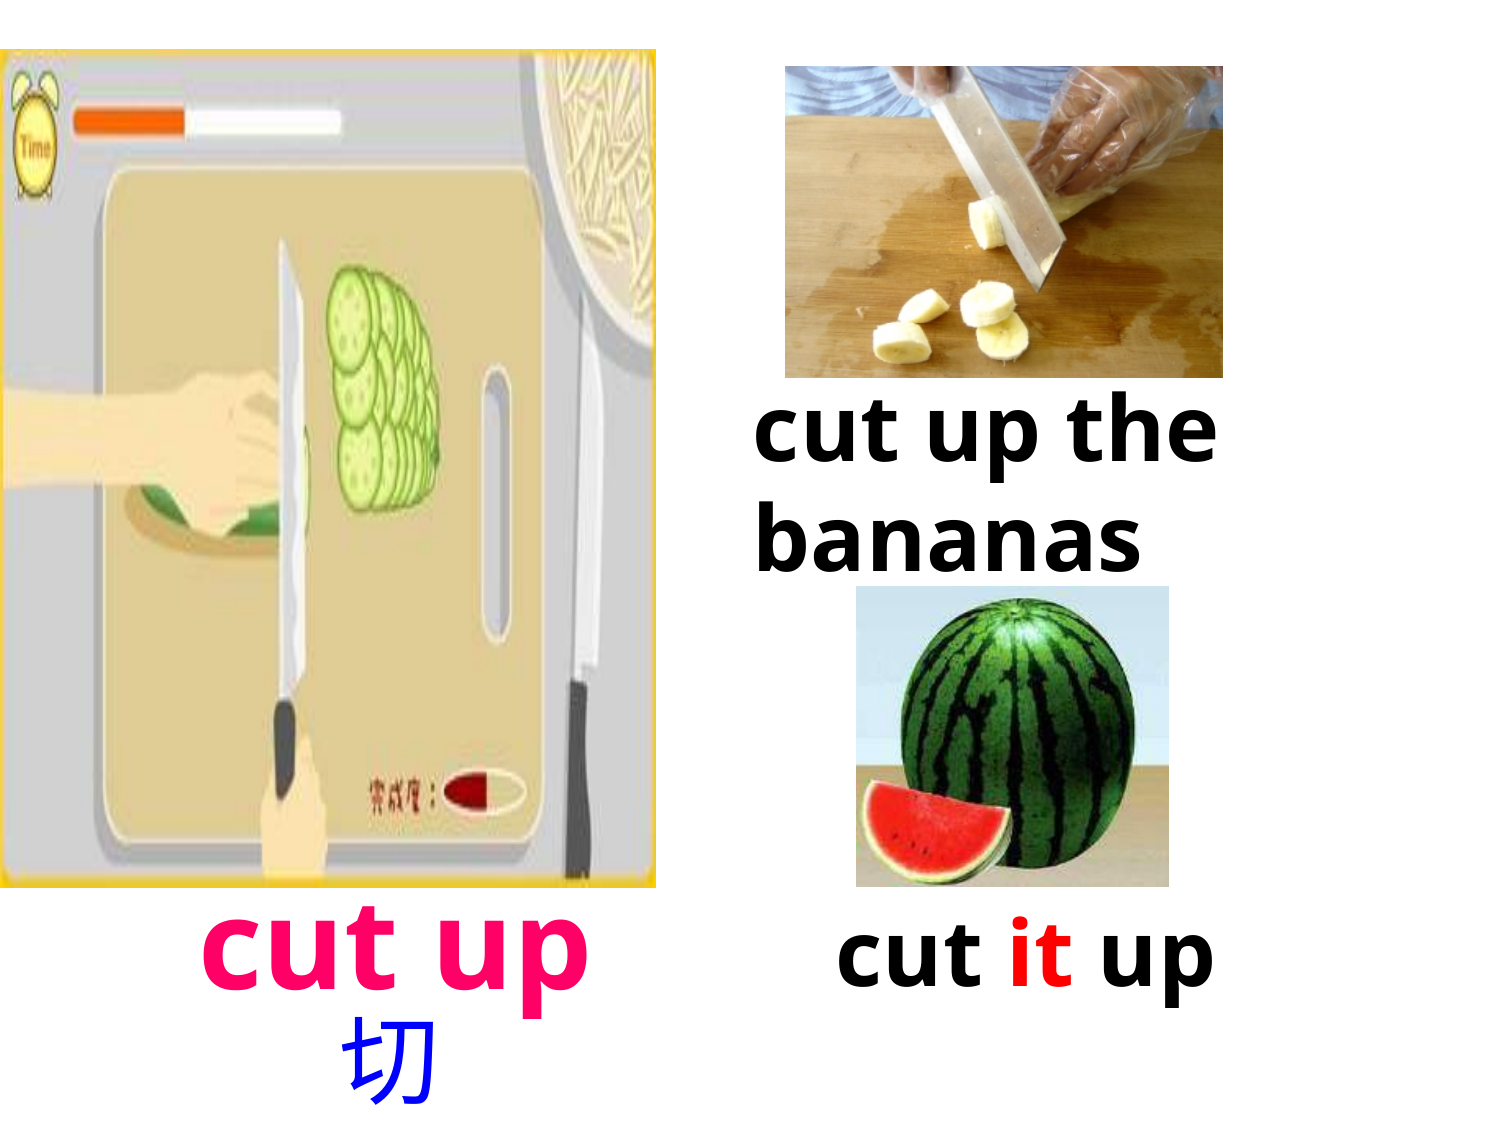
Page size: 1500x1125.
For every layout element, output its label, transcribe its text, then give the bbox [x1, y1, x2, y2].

text_box cut it up [820, 893, 1296, 1006]
text_box 切 [324, 989, 455, 1125]
picture [785, 66, 1223, 379]
picture [0, 49, 656, 888]
text_box [999, 373, 1500, 486]
text_box cut up the bananas [738, 408, 1388, 551]
title cut up [183, 897, 621, 1034]
picture [855, 585, 1169, 887]
